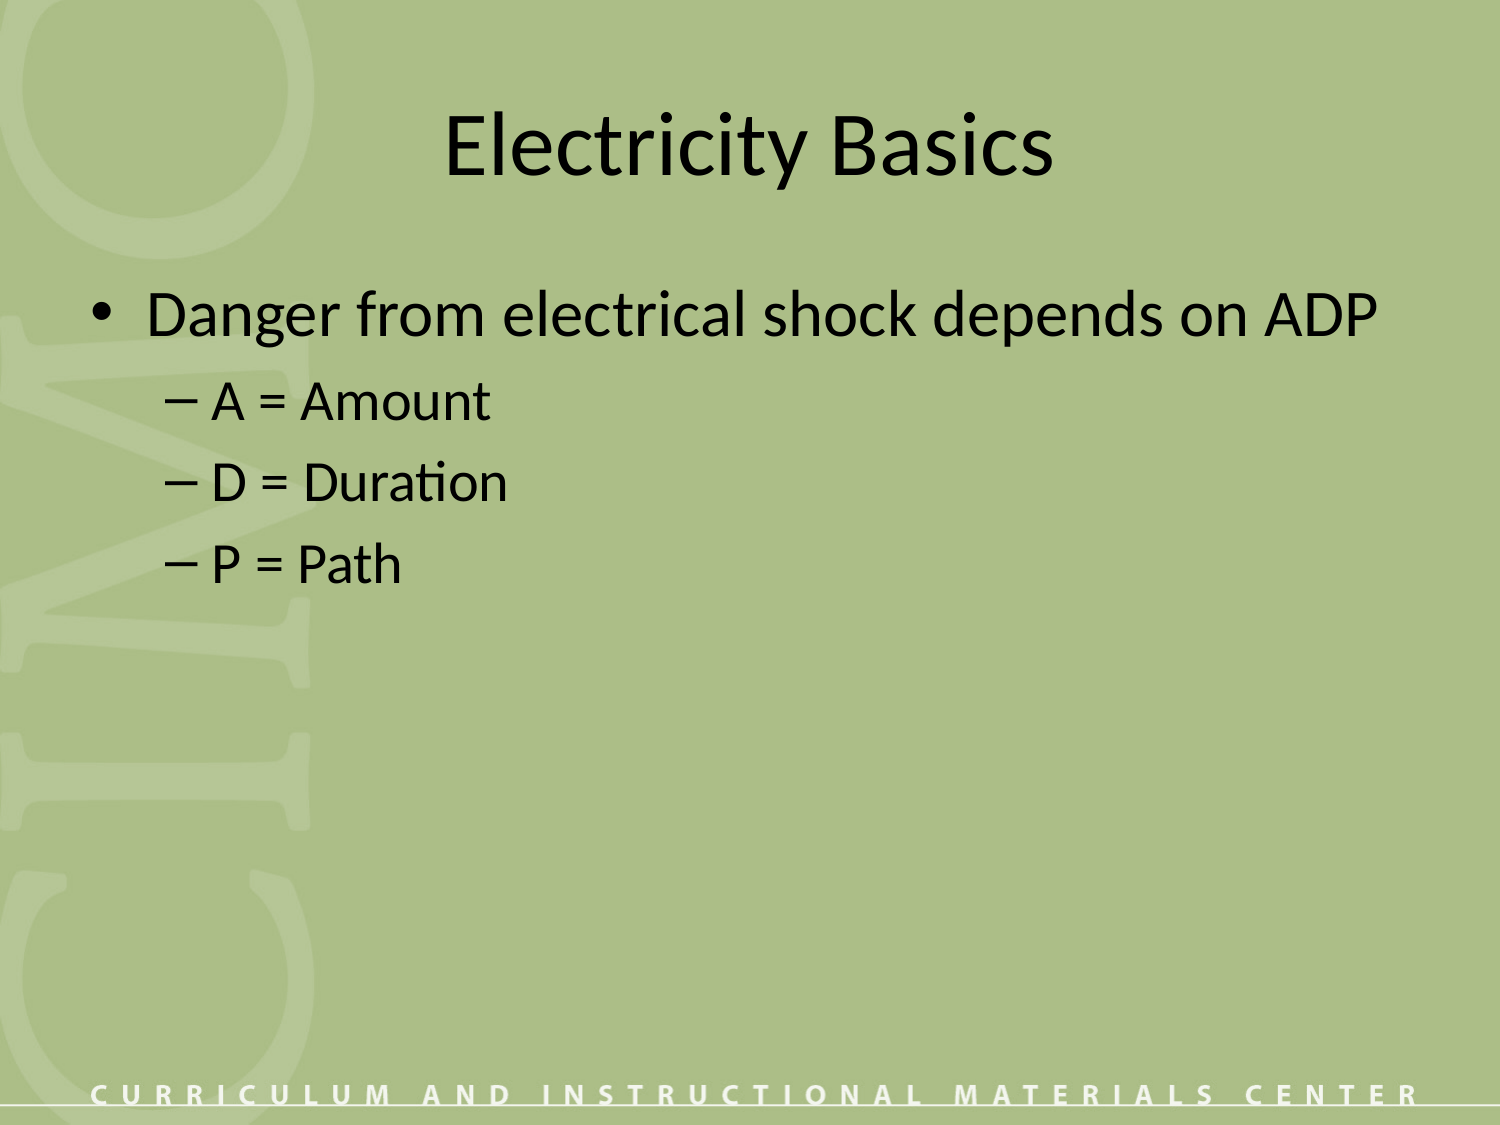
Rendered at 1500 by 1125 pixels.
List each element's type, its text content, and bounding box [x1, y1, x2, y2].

title Electricity Basics [75, 45, 1425, 233]
list Danger from electrical shock depends on ADP A = Amount D = Duration P = Path [75, 262, 1425, 1005]
